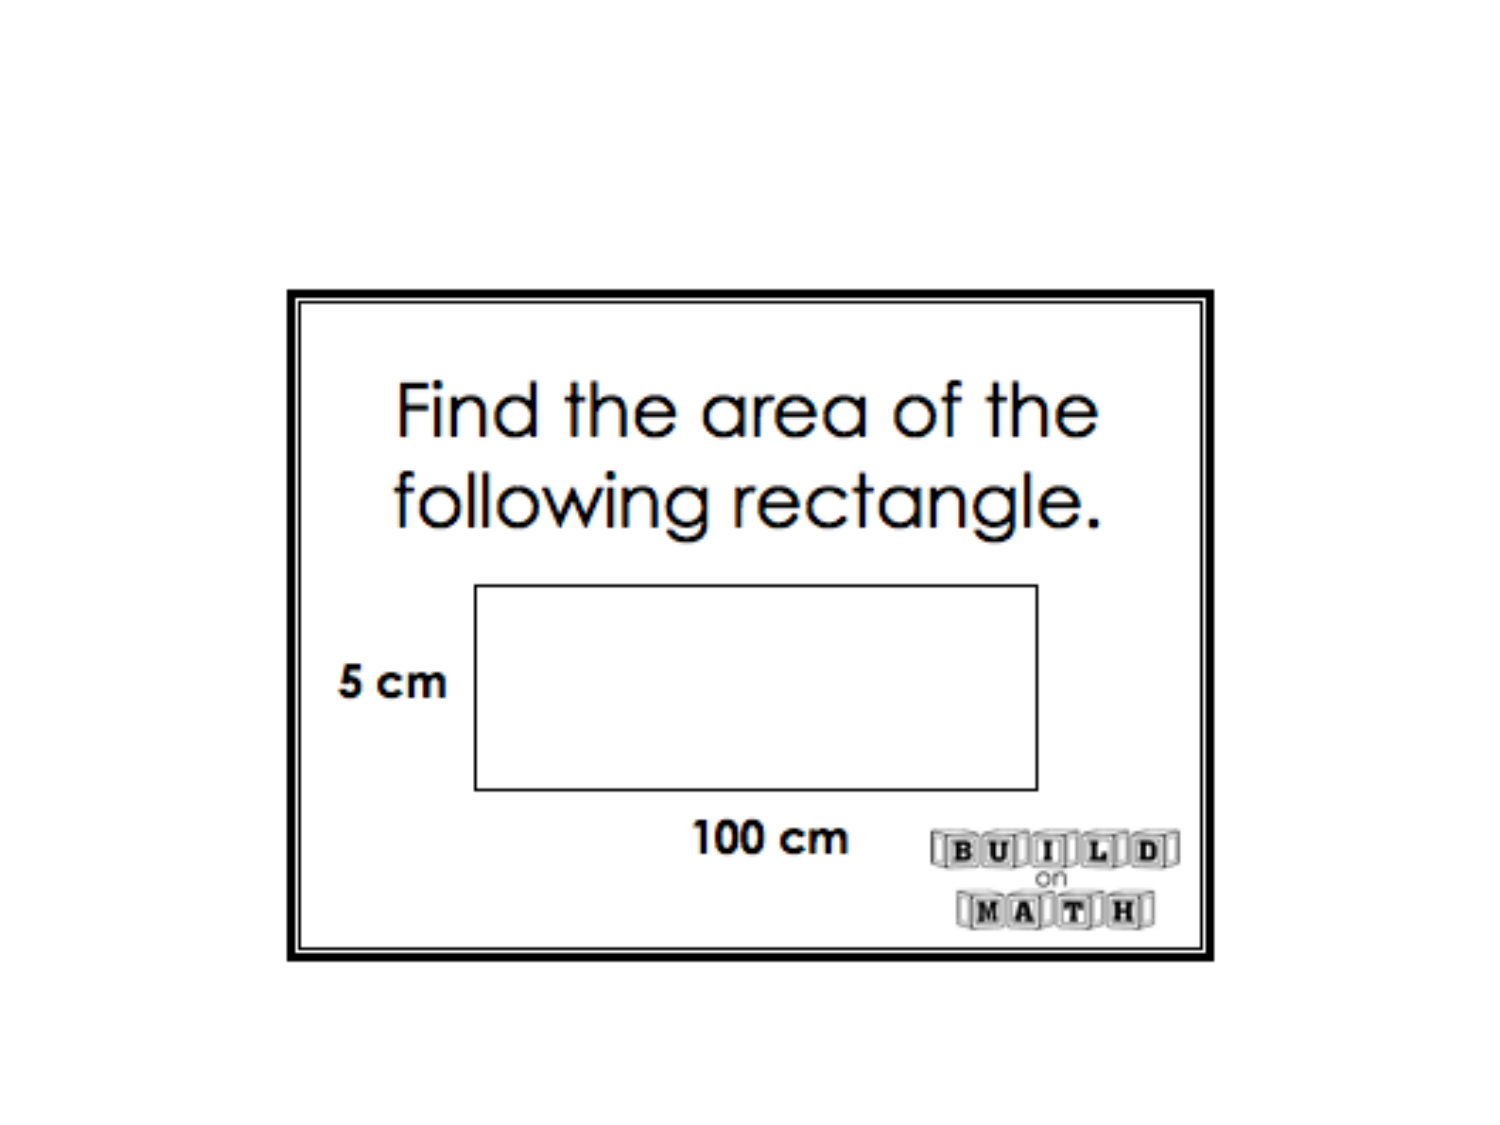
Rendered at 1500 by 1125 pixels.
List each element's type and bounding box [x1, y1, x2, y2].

list [74, 262, 1426, 1006]
